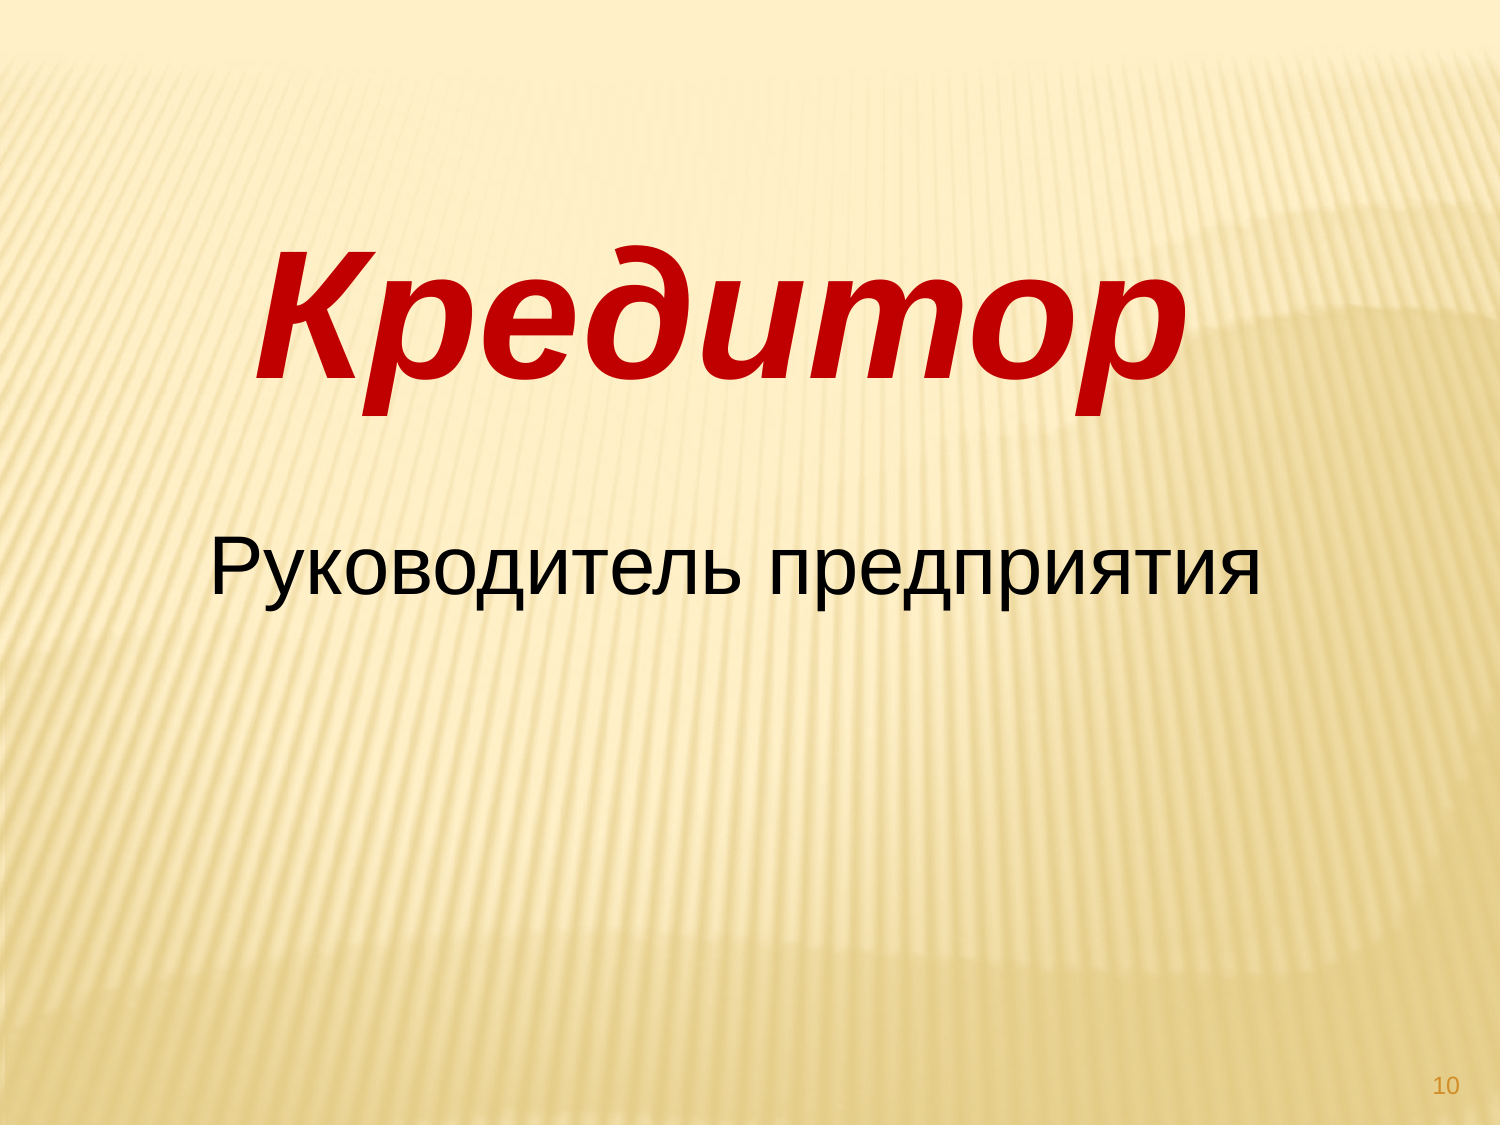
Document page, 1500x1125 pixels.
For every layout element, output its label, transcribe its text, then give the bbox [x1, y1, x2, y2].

text_box Руководитель предприятия [193, 503, 1280, 619]
slide_number 10 [1350, 1062, 1475, 1103]
text_box Кредитор [239, 187, 1208, 423]
